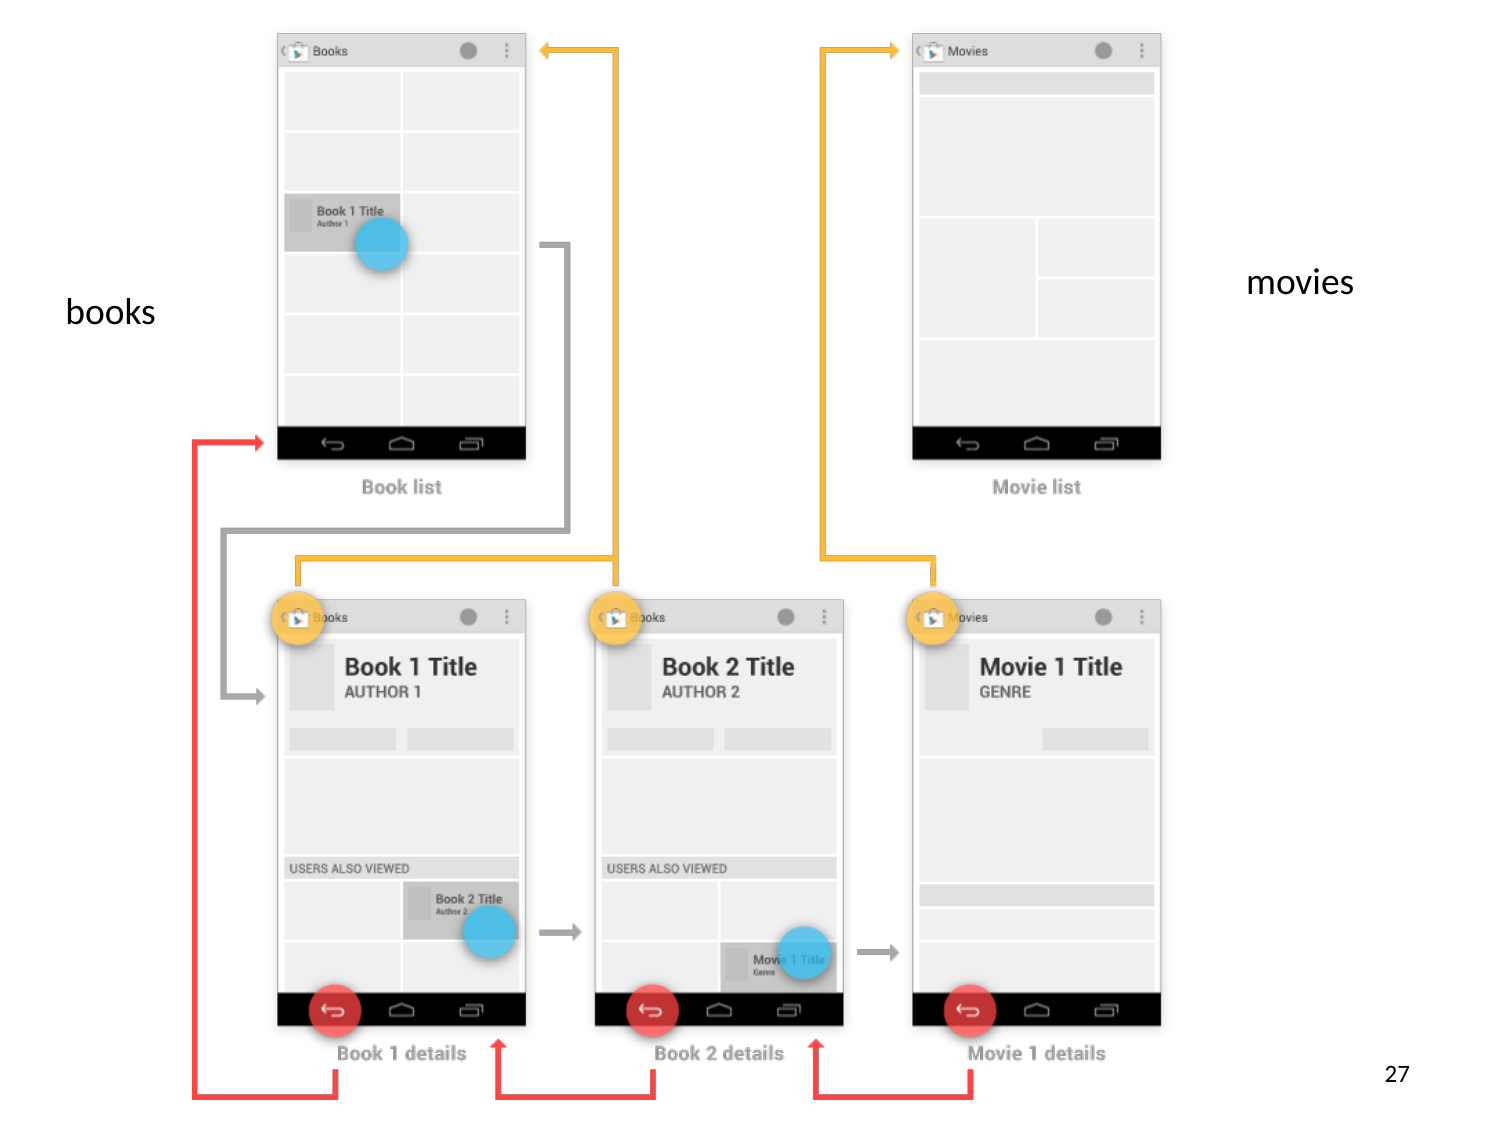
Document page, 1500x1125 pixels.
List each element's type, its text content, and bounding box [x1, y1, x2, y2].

text_box books [50, 280, 172, 340]
text_box movies [1231, 249, 1370, 310]
picture [192, 24, 1176, 1100]
slide_number 27 [1179, 1042, 1425, 1103]
